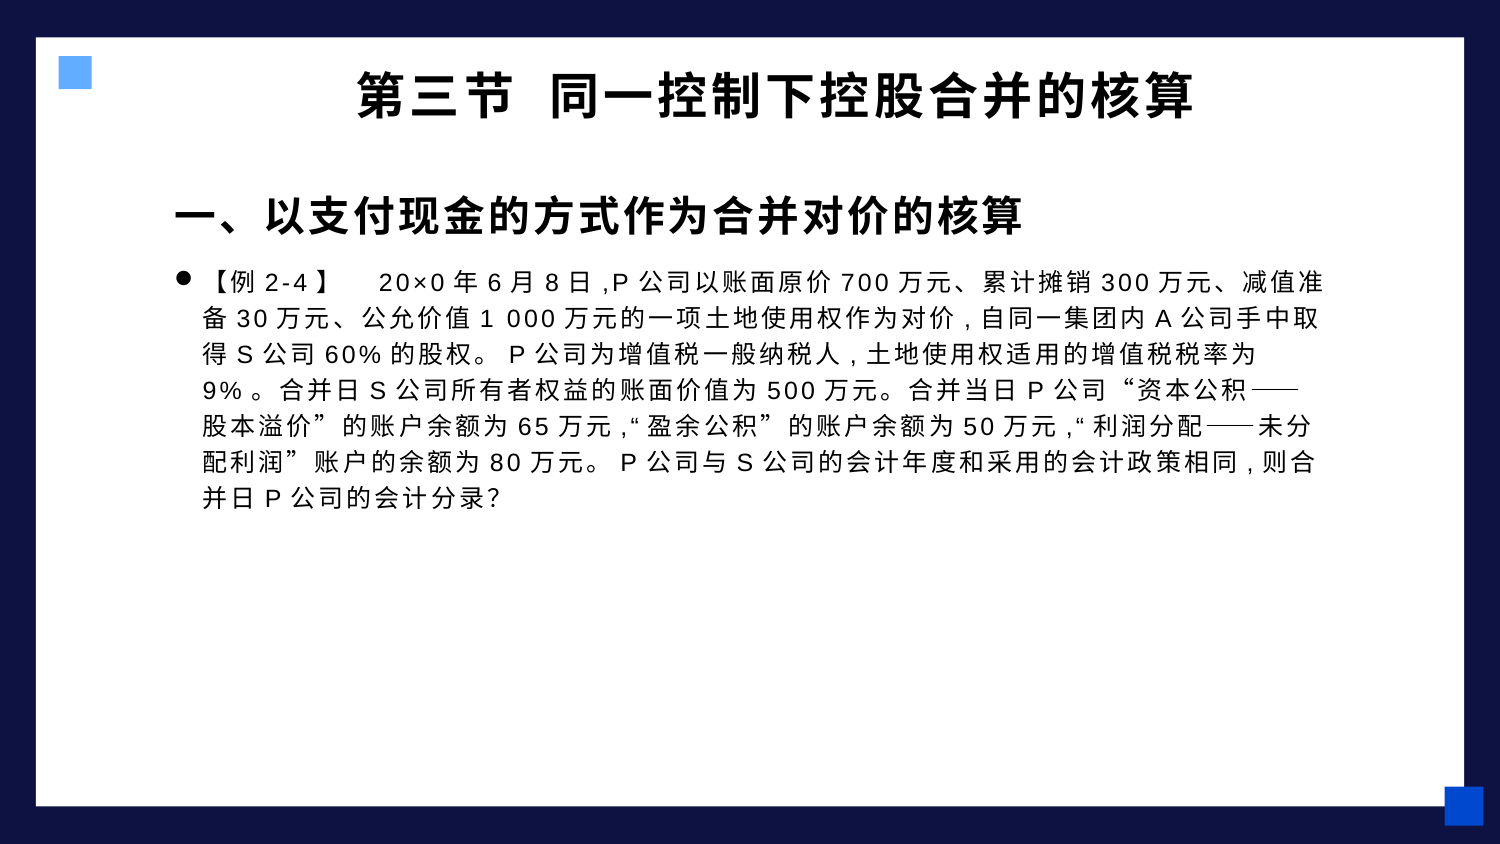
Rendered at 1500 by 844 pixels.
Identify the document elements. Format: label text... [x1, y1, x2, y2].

title 第三节 同一控制下控股合并的核算 [123, 43, 1424, 133]
list 一、以支付现金的方式作为合并对价的核算 【例2-4】 20×0年6月8日,P公司以账面原价700万元、累计摊销300万元、减值准备30万元、公允价值1 000万元的一项土地使用权作为对价,自同一集团内A公司手中取得S公司60%的股权。P公司为增值税一般纳税人,土地使用权适用的增值税税率为9%。合并日S公司所有者权益的账面价值为500万元。合并当日P公司“资本公积——股本溢价”的账户余额为65万元,“盈余公积”的账户余额为50万元,“利润分配——未分配利润”账户的余额为80万元。P公司与S公司的会计年度和采用的会计政策相同,则合并日P公司的会计分录？ [157, 179, 1343, 604]
